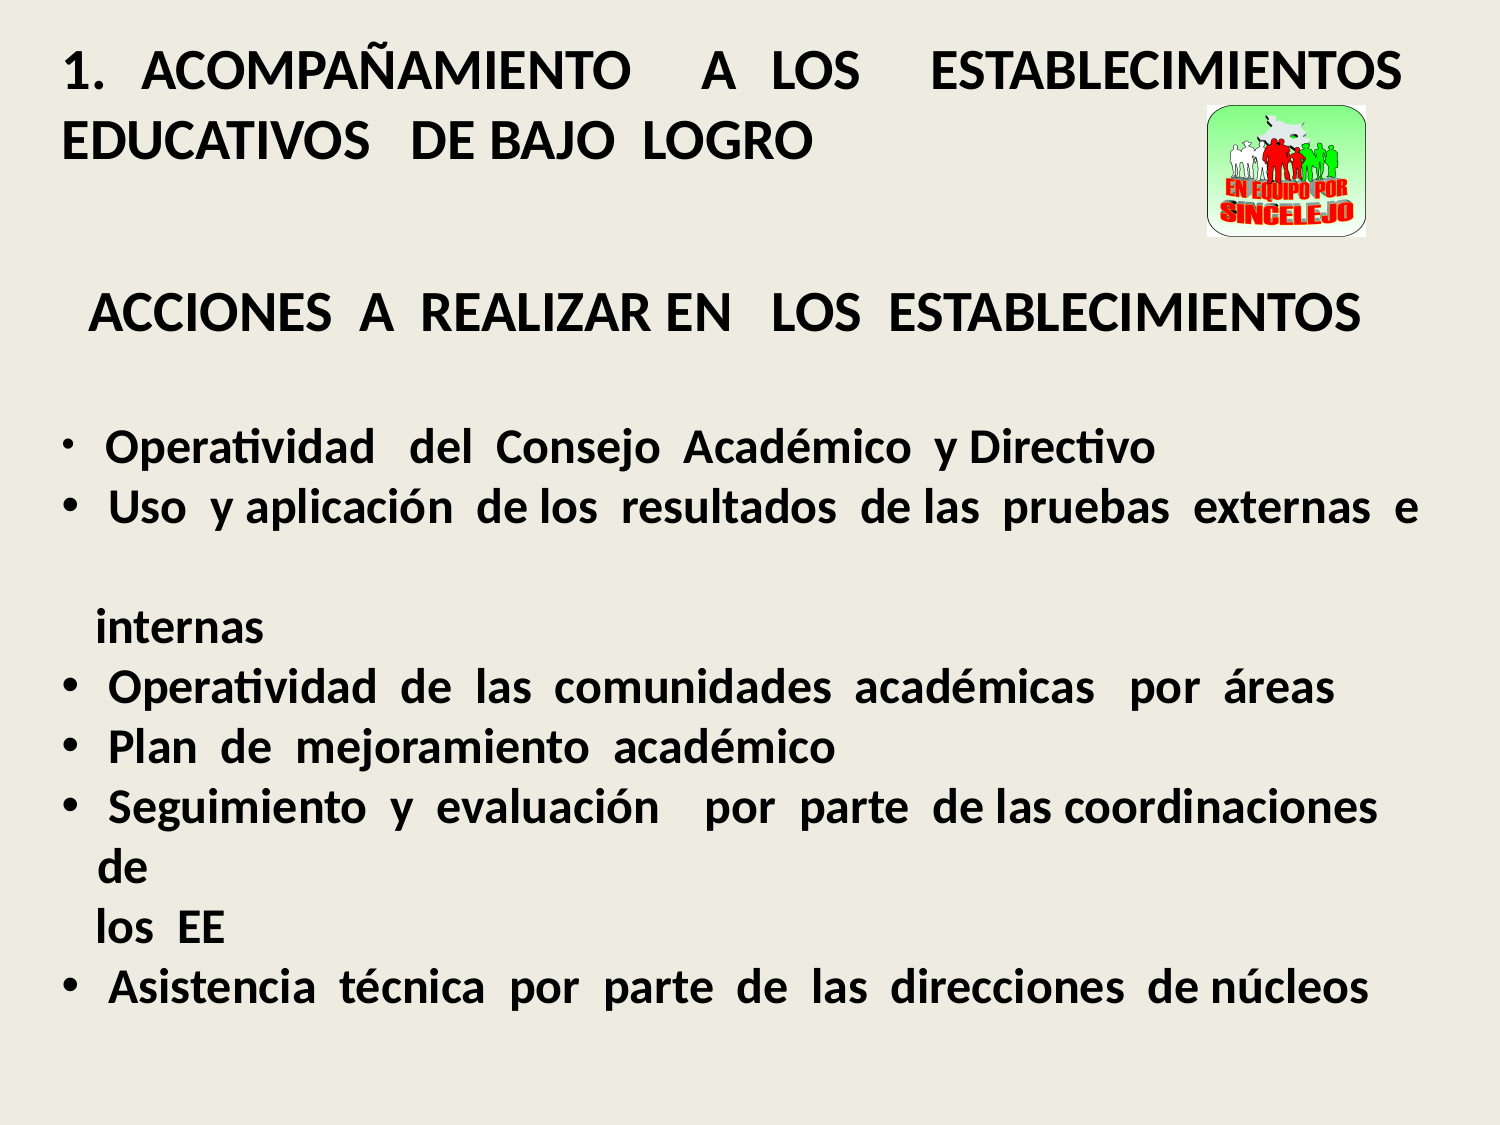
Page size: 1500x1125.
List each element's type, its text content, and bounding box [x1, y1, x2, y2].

text_box Operatividad del Consejo Académico y Directivo Uso y aplicación de los resultados de las pruebas externas e internas Operatividad de las comunidades académicas por áreas Plan de mejoramiento académico Seguimiento y evaluación por parte de las coordinaciones de los EE Asistencia técnica por parte de las direcciones de núcleos [46, 406, 1442, 1082]
text_box 1. ACOMPAÑAMIENTO A LOS ESTABLECIMIENTOS EDUCATIVOS DE BAJO LOGRO [46, 23, 1454, 179]
picture [1206, 105, 1366, 237]
text_box ACCIONES A REALIZAR EN LOS ESTABLECIMIENTOS [35, 265, 1442, 351]
